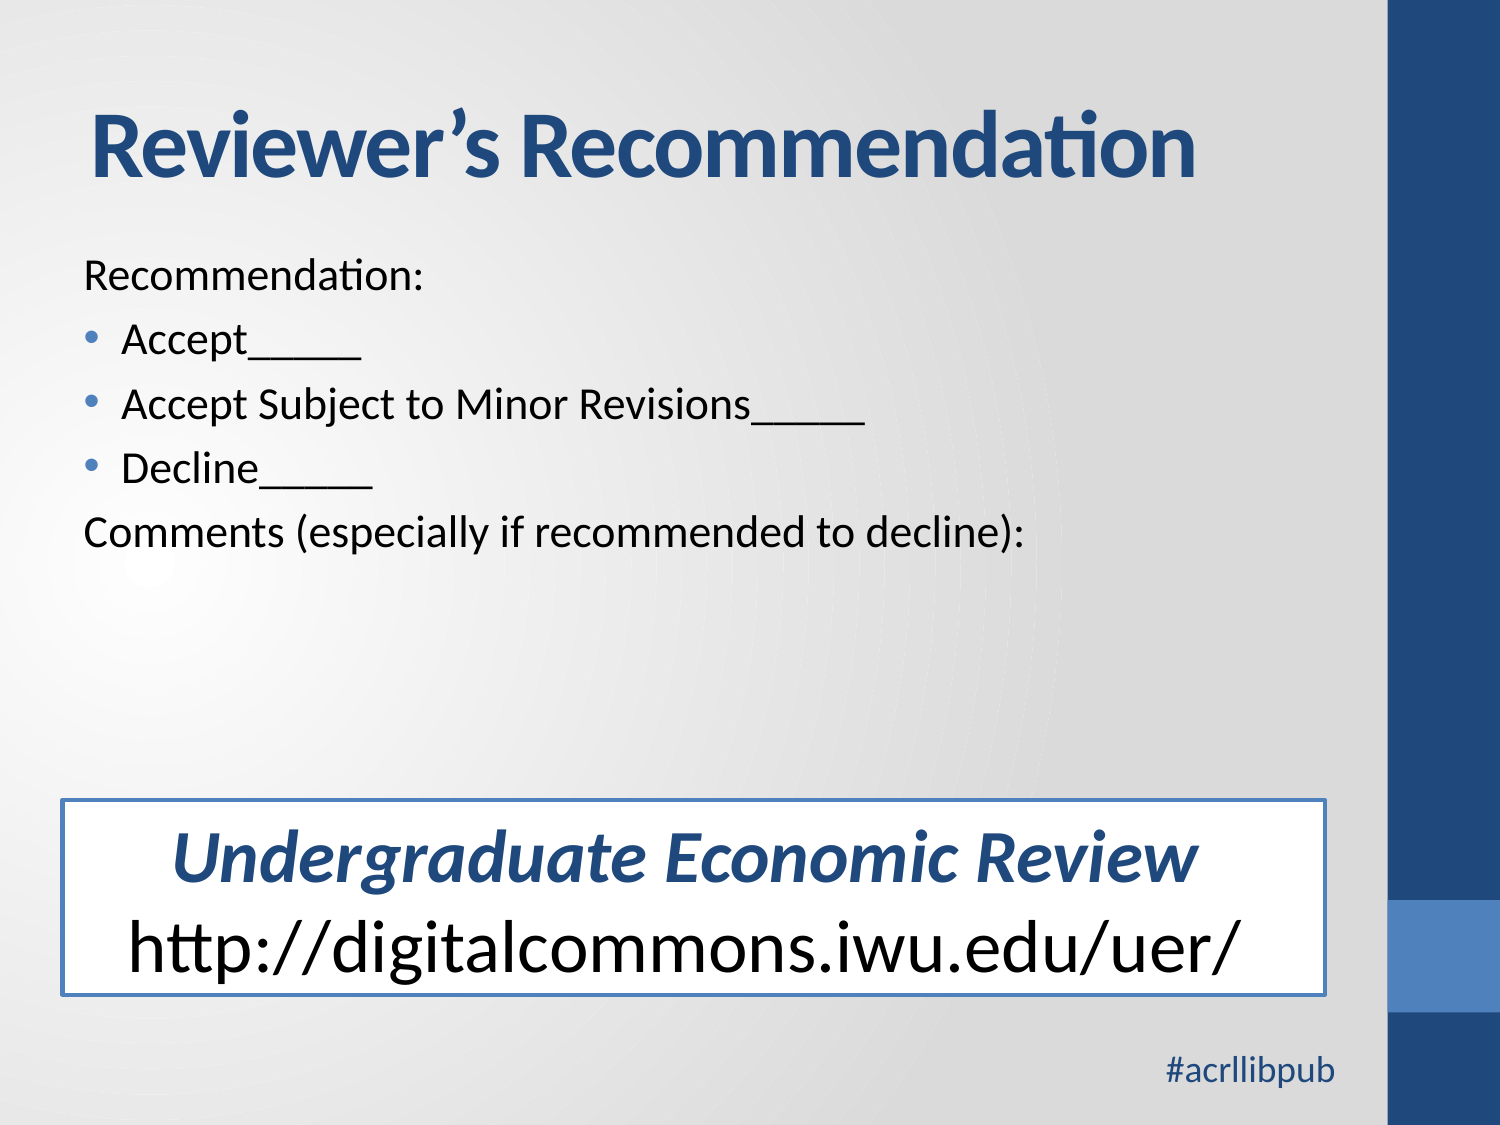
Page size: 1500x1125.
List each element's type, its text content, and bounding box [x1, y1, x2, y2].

text_box Undergraduate Economic Review http://digitalcommons.iwu.edu/uer/ [60, 798, 1327, 997]
text_box #acrllibpub [1150, 1037, 1351, 1098]
title Reviewer’s Recommendation [75, 45, 1325, 233]
list Recommendation: Accept_____ Accept Subject to Minor Revisions_____ Decline_____ Comments (especially if recommended to decline): [50, 237, 1338, 980]
